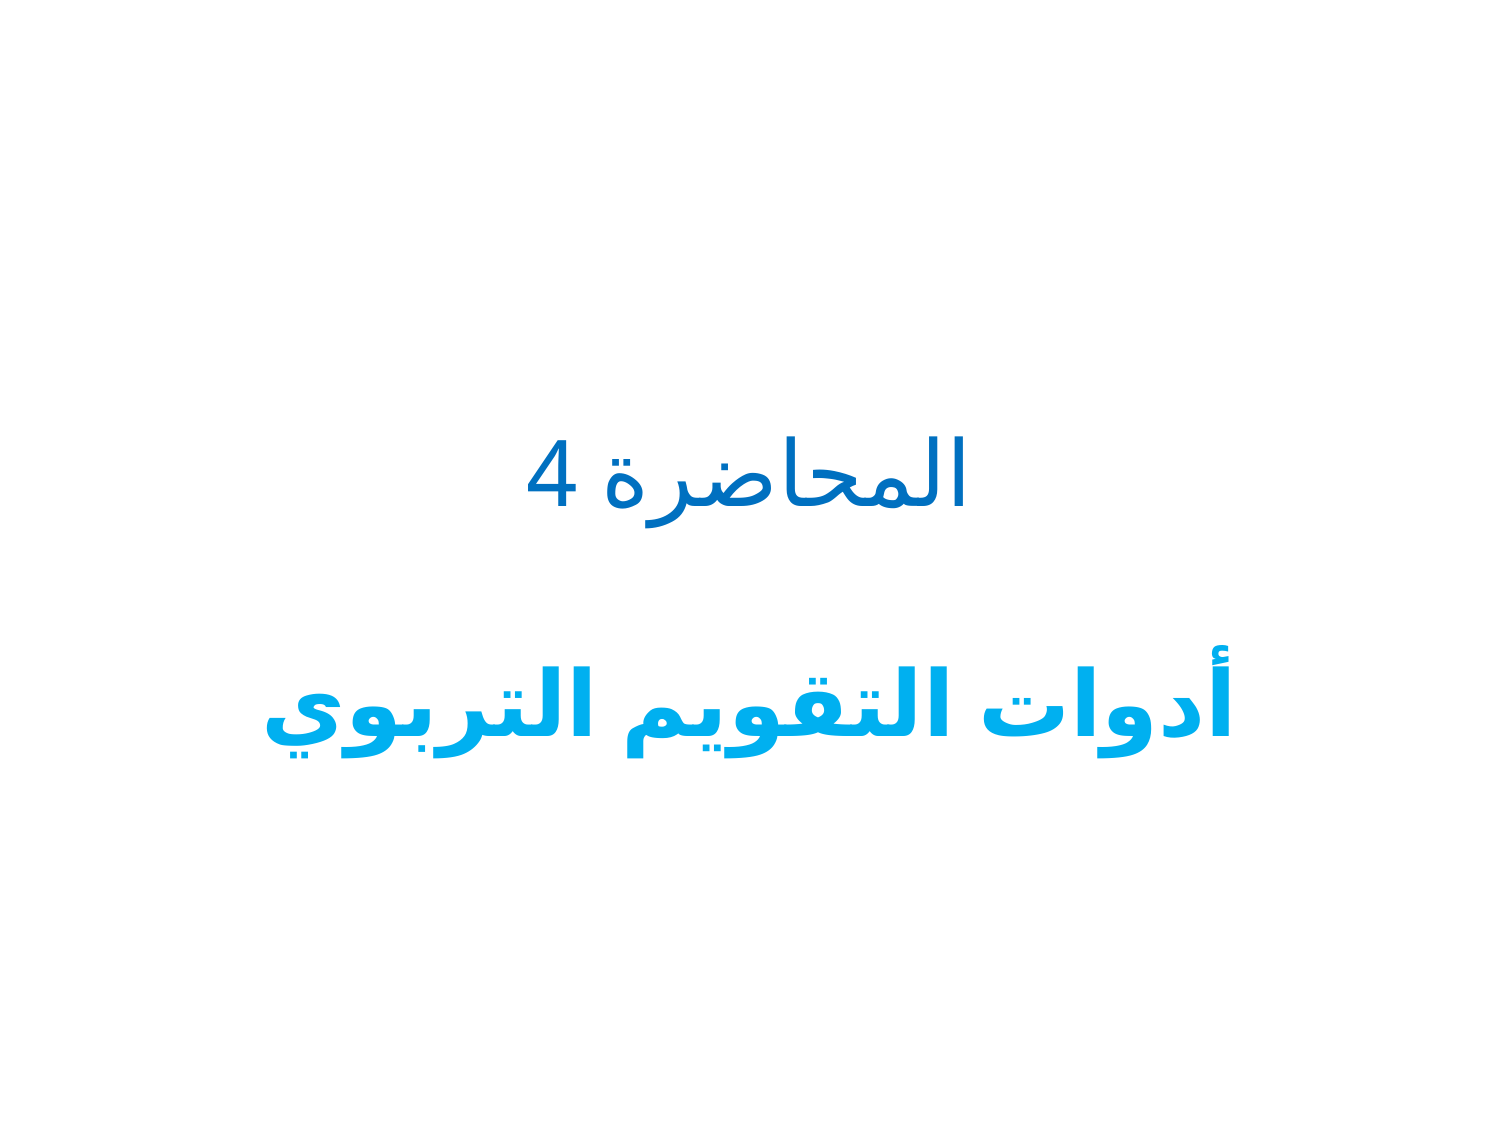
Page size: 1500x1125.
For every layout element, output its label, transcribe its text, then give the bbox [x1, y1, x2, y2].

title المحاضرة 4 [112, 349, 1388, 591]
subtitle أدوات التقويم التربوي [225, 637, 1275, 925]
